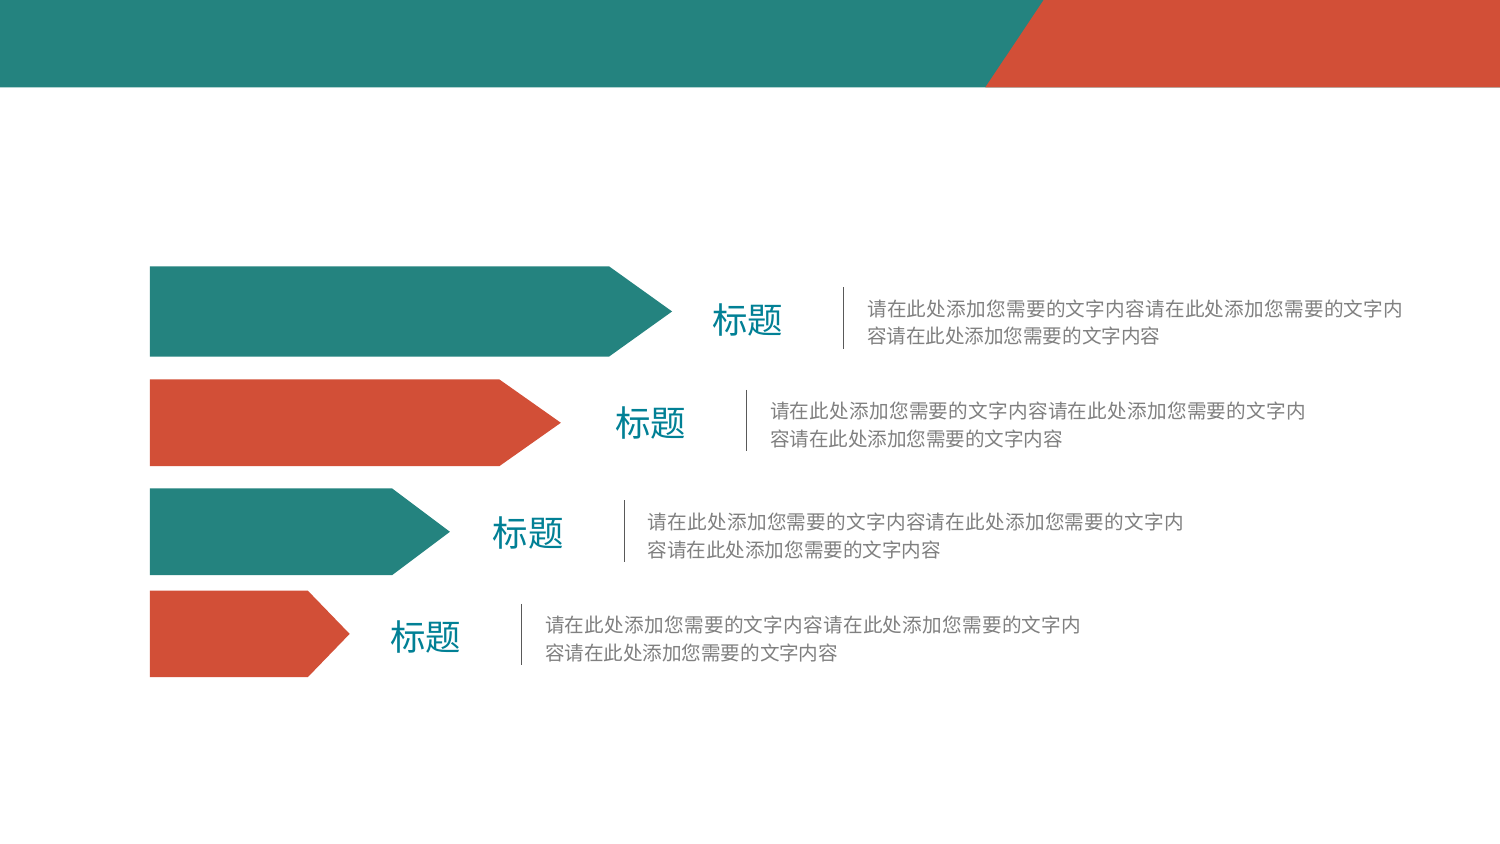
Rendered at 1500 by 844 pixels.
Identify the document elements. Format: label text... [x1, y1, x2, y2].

text_box 标题 [451, 504, 606, 562]
text_box 请在此处添加您需要的文字内容请在此处添加您需要的文字内容请在此处添加您需要的文字内容 [770, 395, 1306, 451]
text_box [149, 379, 561, 467]
text_box 请在此处添加您需要的文字内容请在此处添加您需要的文字内容请在此处添加您需要的文字内容 [545, 609, 1081, 665]
text_box 请在此处添加您需要的文字内容请在此处添加您需要的文字内容请在此处添加您需要的文字内容 [647, 506, 1184, 561]
text_box 标题 [348, 607, 503, 665]
text_box 标题 [573, 393, 728, 451]
text_box [149, 488, 450, 576]
text_box 请在此处添加您需要的文字内容请在此处添加您需要的文字内容请在此处添加您需要的文字内容 [867, 292, 1403, 348]
text_box [149, 266, 673, 357]
text_box [149, 590, 350, 678]
text_box 标题 [670, 291, 825, 349]
